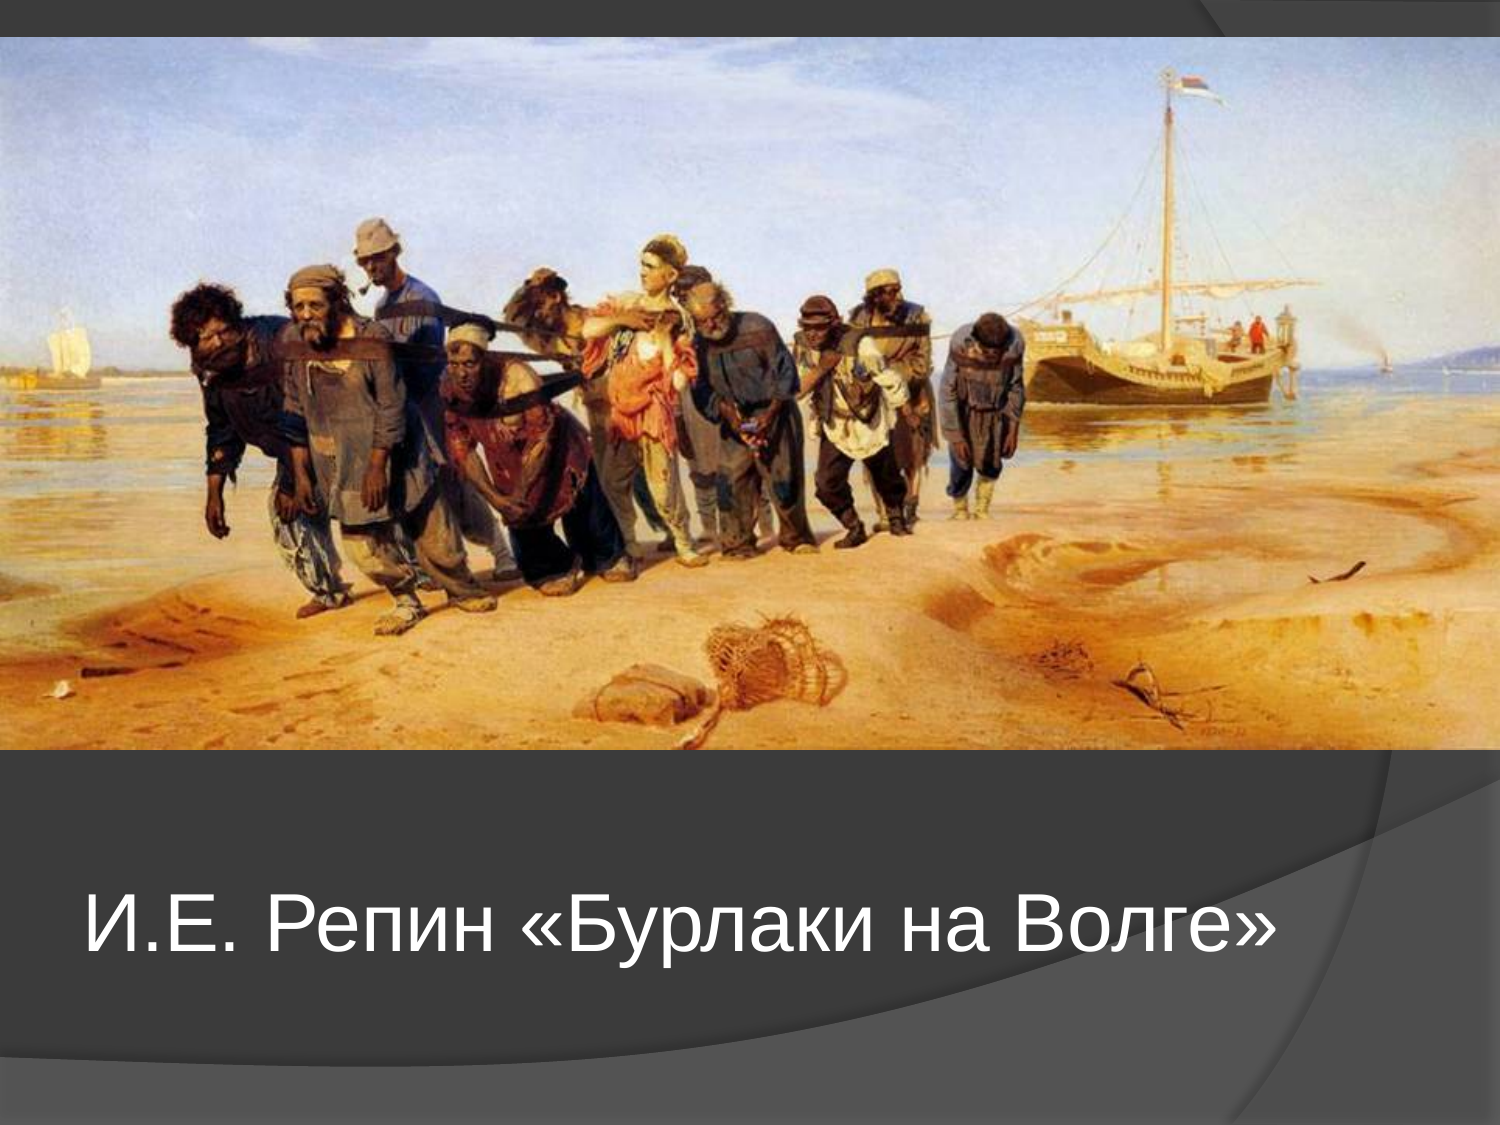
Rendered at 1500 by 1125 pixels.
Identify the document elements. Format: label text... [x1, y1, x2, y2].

picture [0, 37, 1500, 751]
title И.Е. Репин «Бурлаки на Волге» [75, 825, 1425, 1013]
